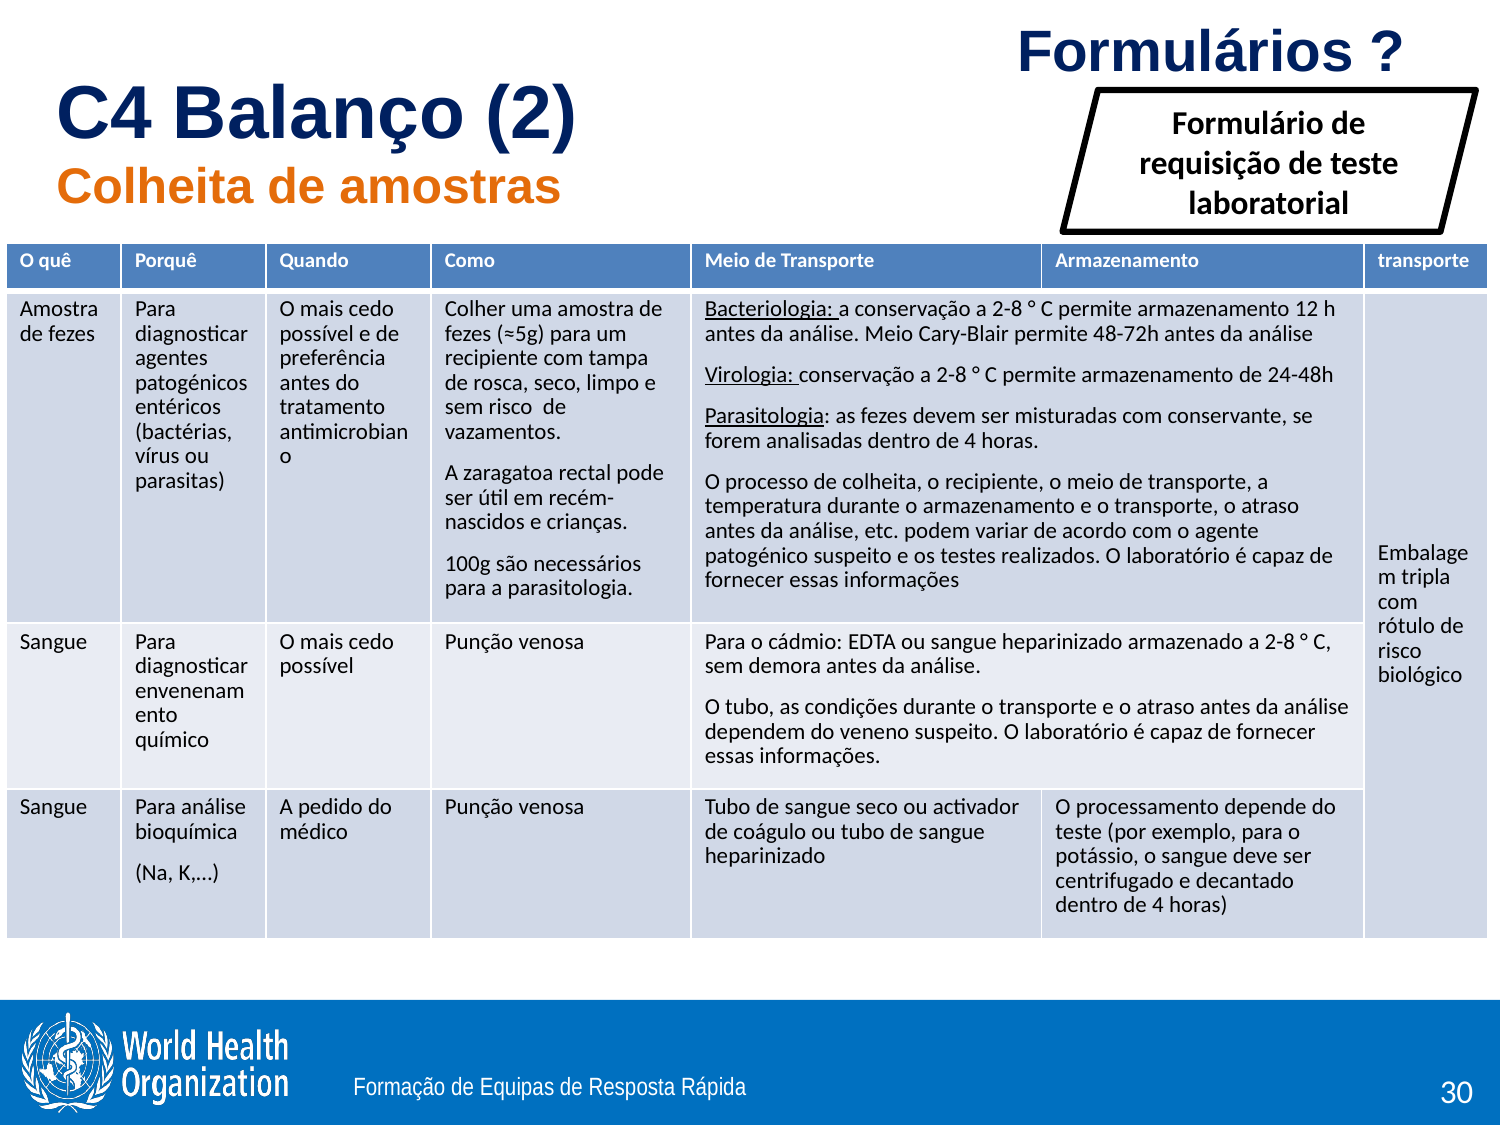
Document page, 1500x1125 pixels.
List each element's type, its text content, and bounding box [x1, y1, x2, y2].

table_cell Para o cádmio: EDTA ou sangue heparinizado armazenado a 2-8 ° C, sem demora antes da análise. O tubo, as condições durante o transporte e o atraso antes da análise dependem do veneno suspeito. O laboratório é capaz de fornecer essas informações. [692, 624, 1363, 788]
table_header Armazenamento [1042, 244, 1363, 288]
text_box Formulários ? [927, 0, 1478, 98]
table_cell Colher uma amostra de fezes (≈5g) para um recipiente com tampa de rosca, seco, limpo e sem risco de vazamentos. A zaragatoa rectal pode ser útil em recém-nascidos e crianças. 100g são necessários para a parasitologia. [432, 294, 690, 622]
table_cell O processamento depende do teste (por exemplo, para o potássio, o sangue deve ser centrifugado e decantado dentro de 4 horas) [1042, 790, 1363, 938]
text_box Formulário de requisição de teste laboratorial [1060, 87, 1478, 234]
table_cell Bacteriologia: a conservação a 2-8 ° C permite armazenamento 12 h antes da análise. Meio Cary-Blair permite 48-72h antes da análise Virologia: conservação a 2-8 ° C permite armazenamento de 24-48h Parasitologia: as fezes devem ser misturadas com conservante, se forem analisadas dentro de 4 horas. O processo de colheita, o recipiente, o meio de transporte, a temperatura durante o armazenamento e o transporte, o atraso antes da análise, etc. podem variar de acordo com o agente patogénico suspeito e os testes realizados. O laboratório é capaz de fornecer essas informações [692, 294, 1363, 622]
table_cell Punção venosa [432, 790, 690, 938]
table_cell O mais cedo possível [267, 624, 430, 788]
table_cell A pedido do médico [267, 790, 430, 938]
title C4 Balanço (2) Colheita de amostras [41, 45, 1022, 233]
table_cell O mais cedo possível e de preferência antes do tratamento antimicrobiano [267, 294, 430, 622]
table_cell Para diagnosticar agentes patogénicosentéricos (bactérias, vírus ou parasitas) [122, 294, 265, 622]
table_cell Punção venosa [432, 624, 690, 788]
table_cell Para análise bioquímica (Na, K,…) [122, 790, 265, 938]
table_cell Embalagem tripla com rótulo de risco biológico [1365, 294, 1487, 938]
table_header Quando [267, 244, 430, 288]
table_cell Amostra de fezes [7, 294, 120, 622]
table_cell Tubo de sangue seco ou activador de coágulo ou tubo de sangue heparinizado [692, 790, 1041, 938]
table_header transporte [1365, 244, 1487, 288]
table_header O quê [7, 244, 120, 288]
picture [21, 1012, 288, 1113]
table_cell Para diagnosticar envenenamento químico [122, 624, 265, 788]
table_cell Sangue [7, 790, 120, 938]
table_header Porquê [122, 244, 265, 288]
table_header Como [432, 244, 690, 288]
table_cell Sangue [7, 624, 120, 788]
table_header Meio de Transporte [692, 244, 1041, 288]
